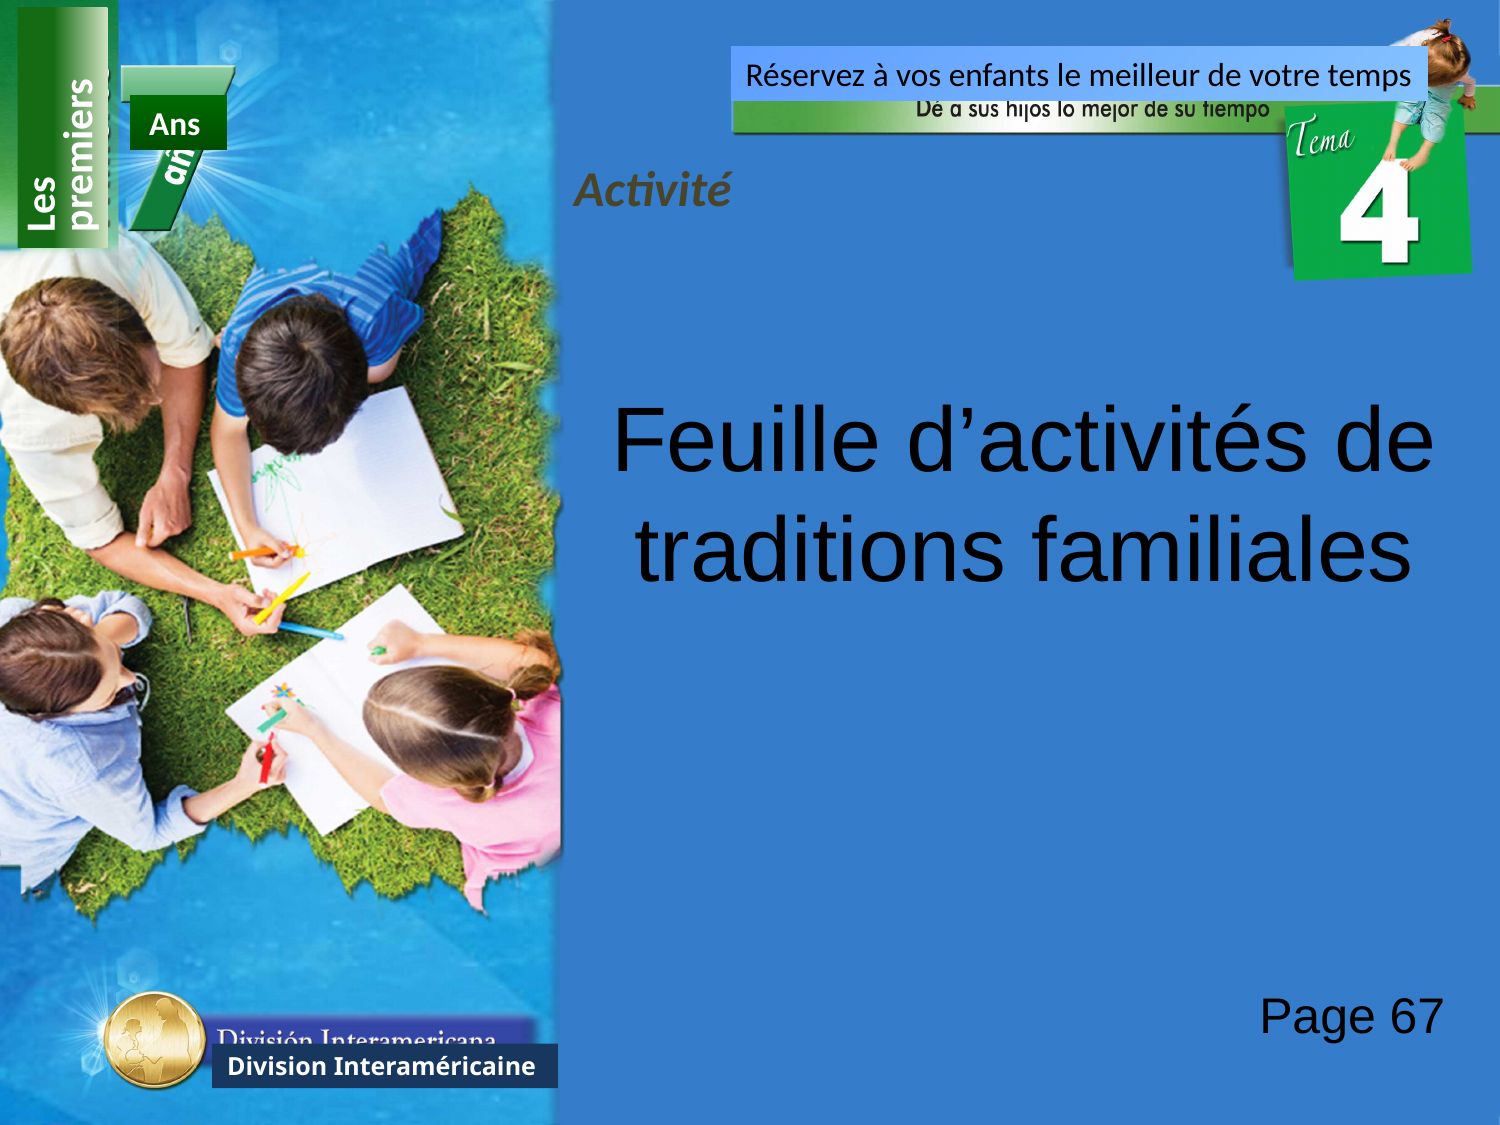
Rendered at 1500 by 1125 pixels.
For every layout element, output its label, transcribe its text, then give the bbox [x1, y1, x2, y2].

text_box Page 67 [1175, 975, 1461, 1051]
text_box Activité [559, 148, 747, 224]
text_box Division Interaméricaine [212, 1043, 558, 1089]
text_box Réservez à vos enfants le meilleur de votre temps [730, 46, 1428, 101]
text_box Les premiers [17, 7, 108, 248]
text_box Feuille d’activités de traditions familiales [584, 372, 1465, 608]
text_box Ans [130, 95, 227, 150]
picture [0, 0, 1500, 1125]
